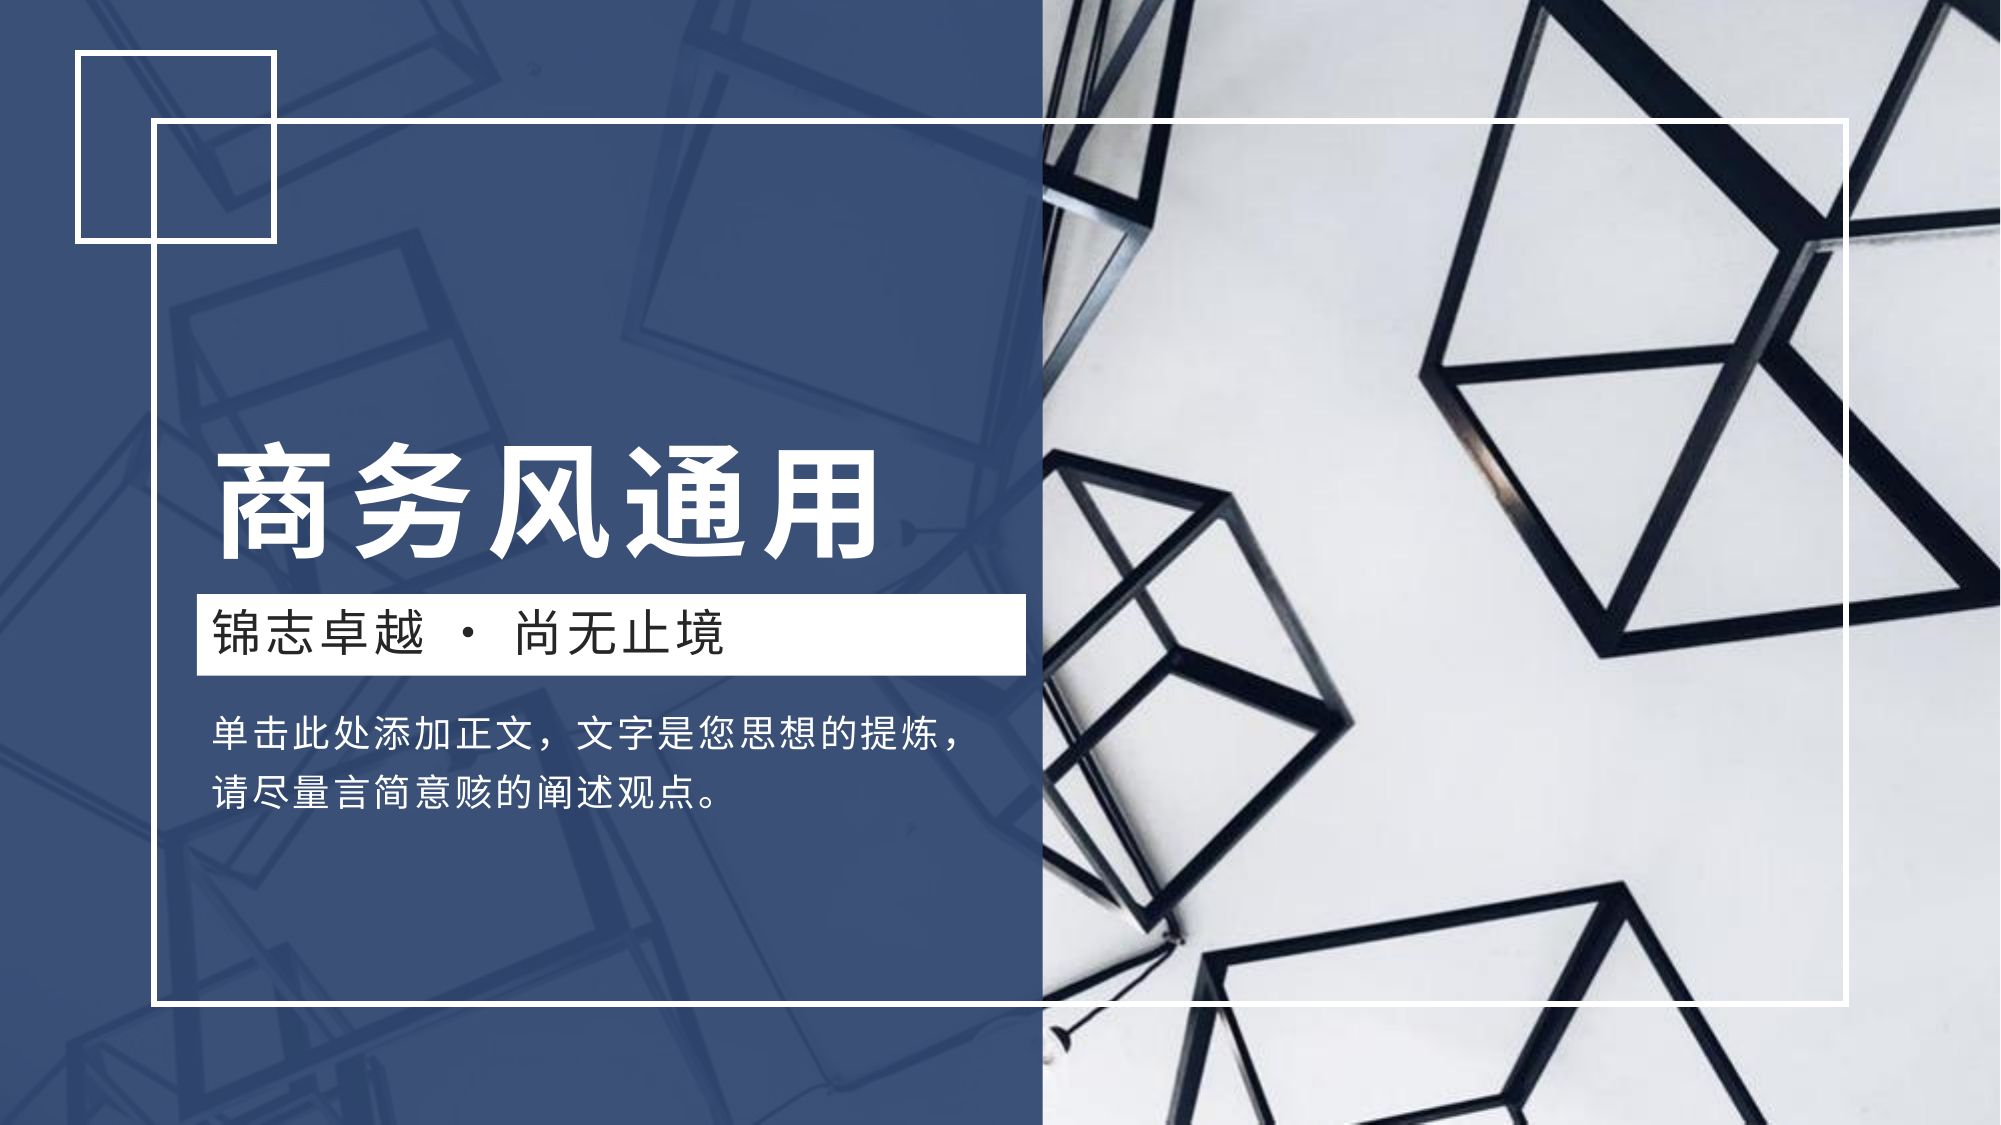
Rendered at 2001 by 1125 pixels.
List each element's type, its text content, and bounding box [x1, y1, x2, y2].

list 单击此处添加正文，文字是您思想的提炼，请尽量言简意赅的阐述观点。 [196, 689, 1027, 828]
picture [1043, 124, 1843, 1001]
subtitle 锦志卓越 • 尚无止境 [196, 594, 1026, 676]
picture [1043, 0, 2001, 1125]
title 商务风通用 [196, 392, 1026, 582]
